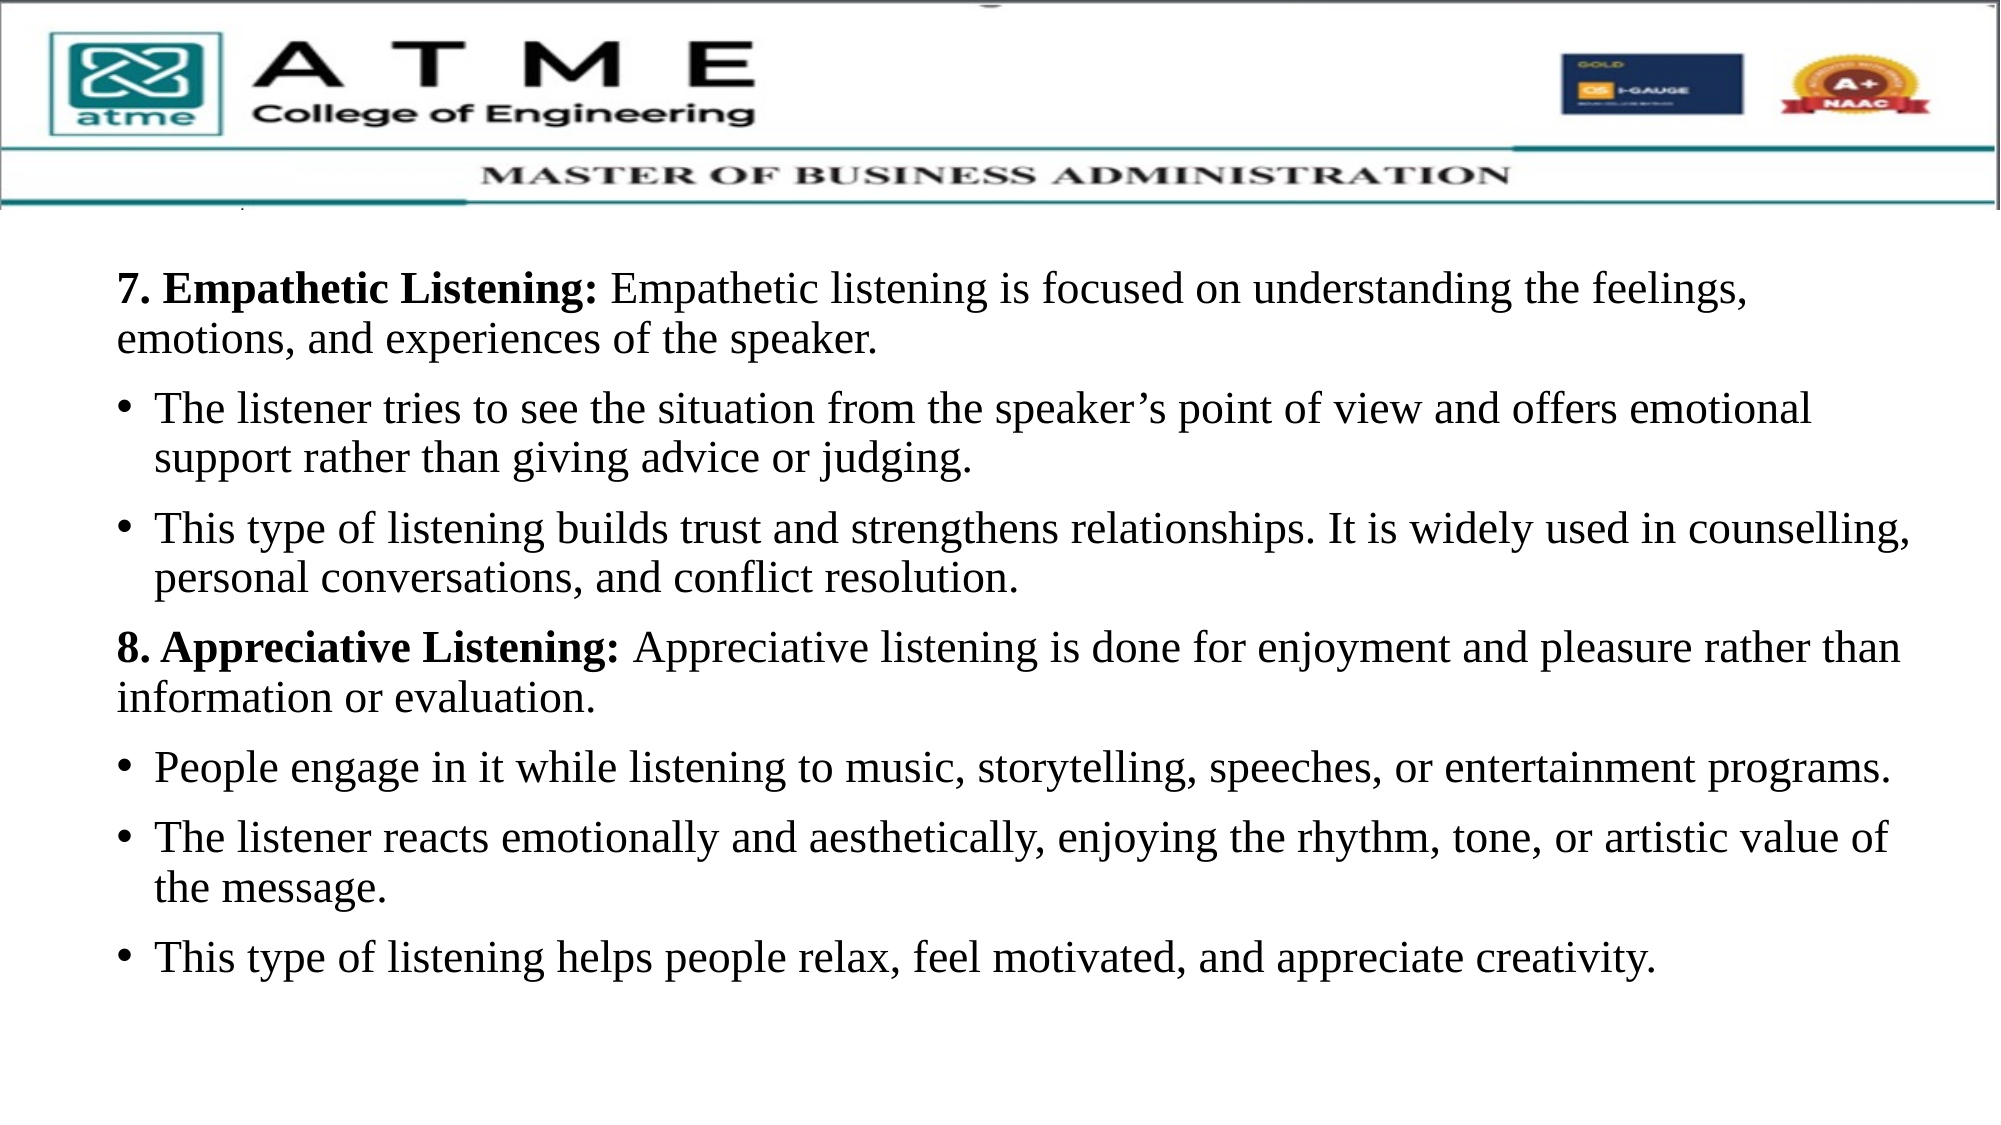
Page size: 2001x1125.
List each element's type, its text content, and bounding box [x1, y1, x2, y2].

picture [0, 0, 2000, 210]
list 7. Empathetic Listening: Empathetic listening is focused on understanding the feelings, emotions, and experiences of the speaker. The listener tries to see the situation from the speaker’s point of view and offers emotional support rather than giving advice or judging. This type of listening builds trust and strengthens relationships. It is widely used in counselling, personal conversations, and conflict resolution. 8. Appreciative Listening: Appreciative listening is done for enjoyment and pleasure rather than information or evaluation. People engage in it while listening to music, storytelling, speeches, or entertainment programs. The listener reacts emotionally and aesthetically, enjoying the rhythm, tone, or artistic value of the message. This type of listening helps people relax, feel motivated, and appreciate creativity. [101, 256, 1954, 1084]
